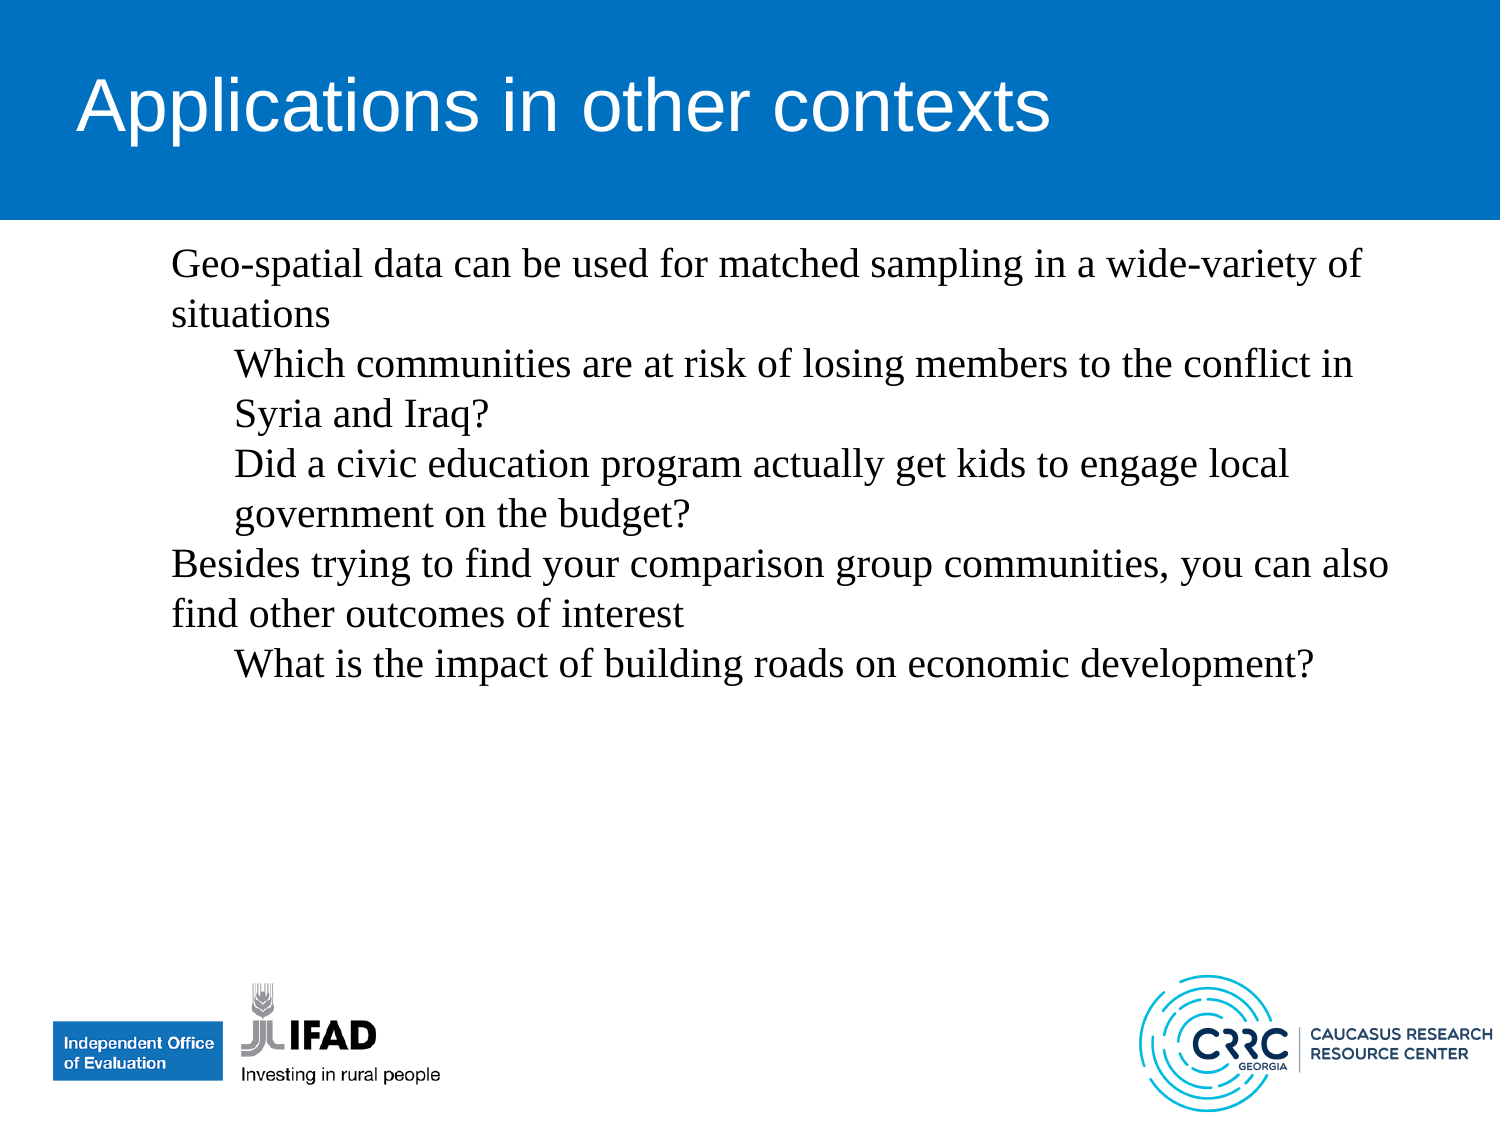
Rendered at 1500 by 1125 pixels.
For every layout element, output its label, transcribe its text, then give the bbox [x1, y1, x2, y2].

picture [53, 980, 443, 1089]
list Geo-spatial data can be used for matched sampling in a wide-variety of situations Which communities are at risk of losing members to the conflict in Syria and Iraq? Did a civic education program actually get kids to engage local government on the budget? Besides trying to find your comparison group communities, you can also find other outcomes of interest What is the impact of building roads on economic development? [76, 235, 1400, 966]
picture [1125, 962, 1500, 1125]
list Applications in other contexts [76, 30, 1412, 173]
